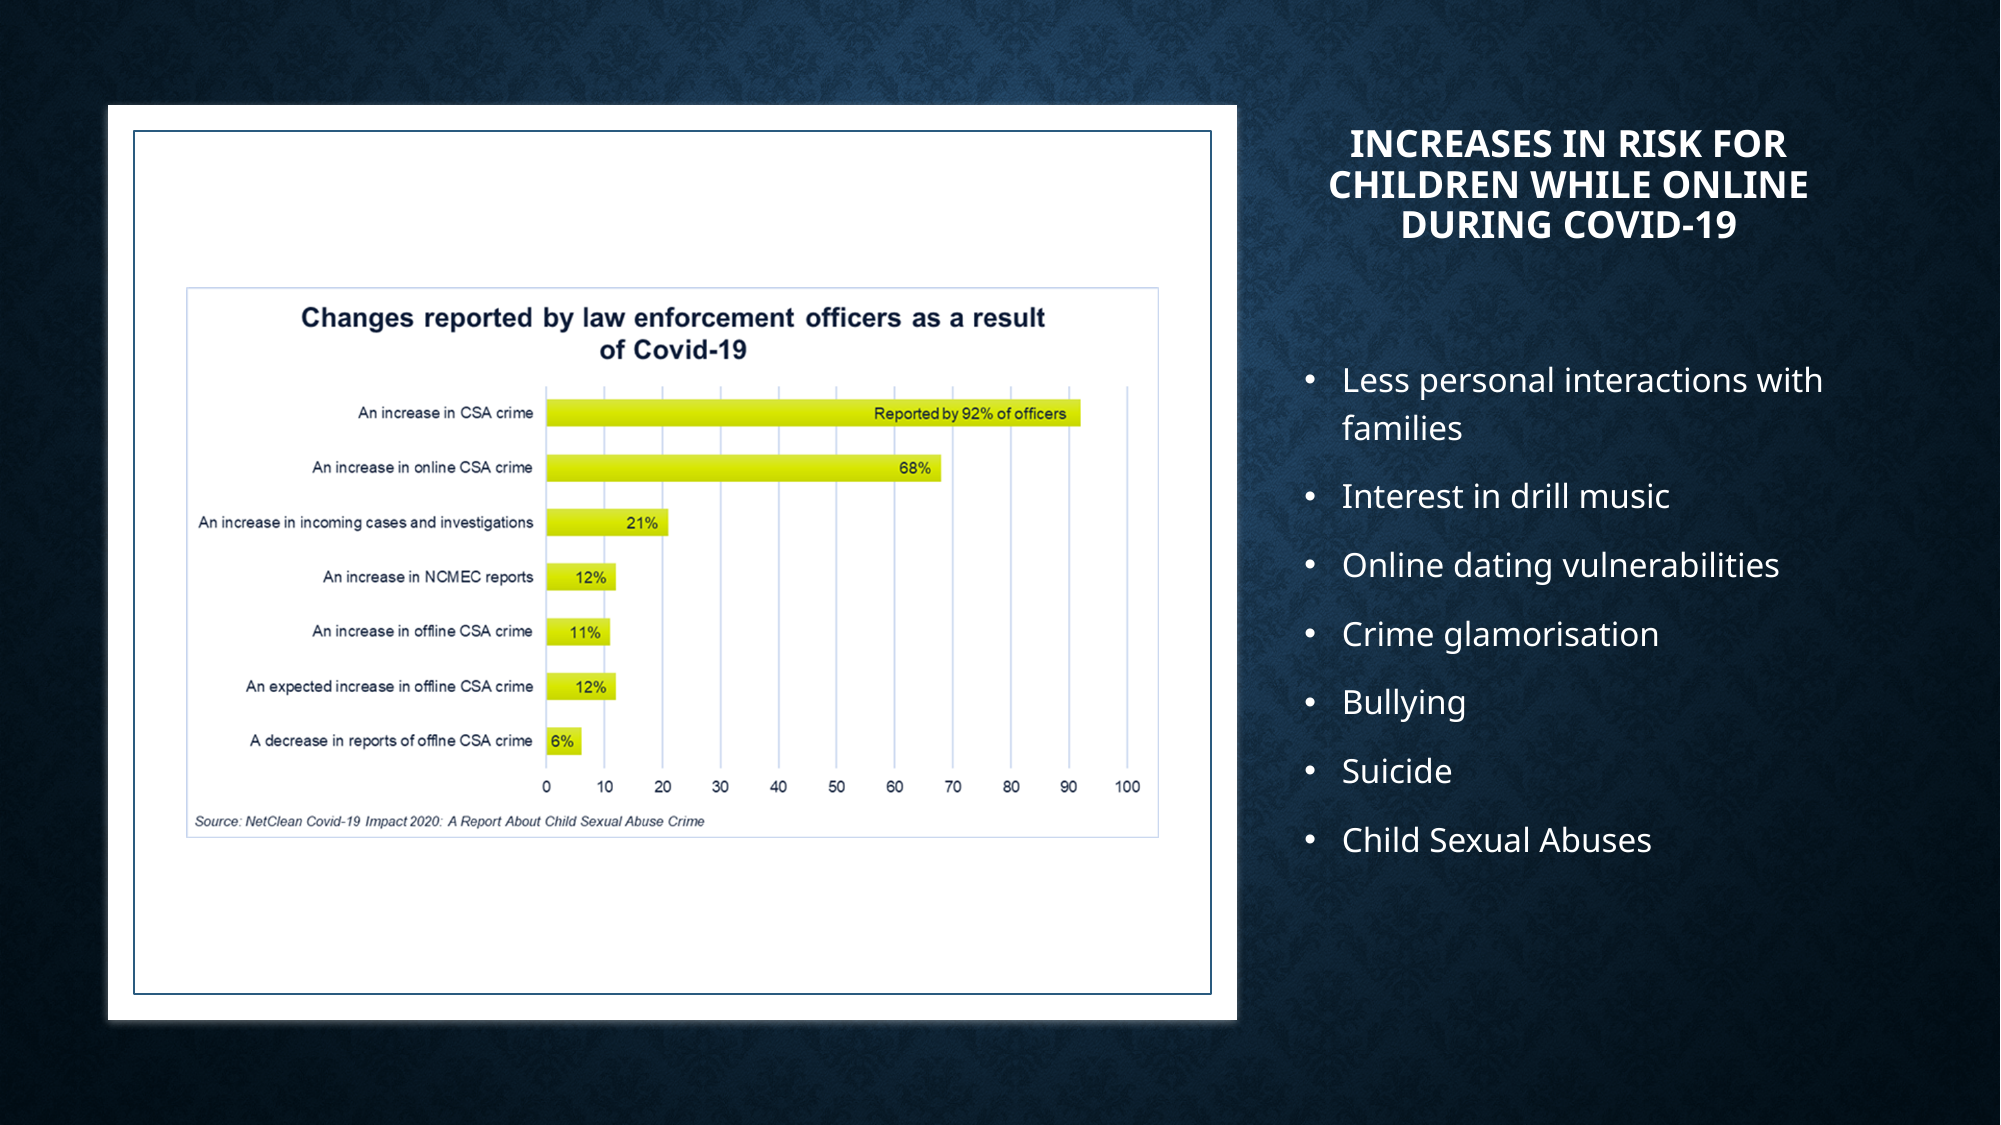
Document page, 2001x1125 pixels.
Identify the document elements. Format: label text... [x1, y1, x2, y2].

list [186, 287, 1160, 838]
title Increases in Risk for Children while Online during covid-19 [1289, 99, 1849, 318]
list Less personal interactions with families Interest in drill music Online dating vulnerabilities Crime glamorisation Bullying Suicide Child Sexual Abuses [1289, 343, 1849, 994]
text_box [0, 0, 2000, 1125]
text_box [122, 119, 1223, 1006]
text_box [132, 130, 1213, 995]
